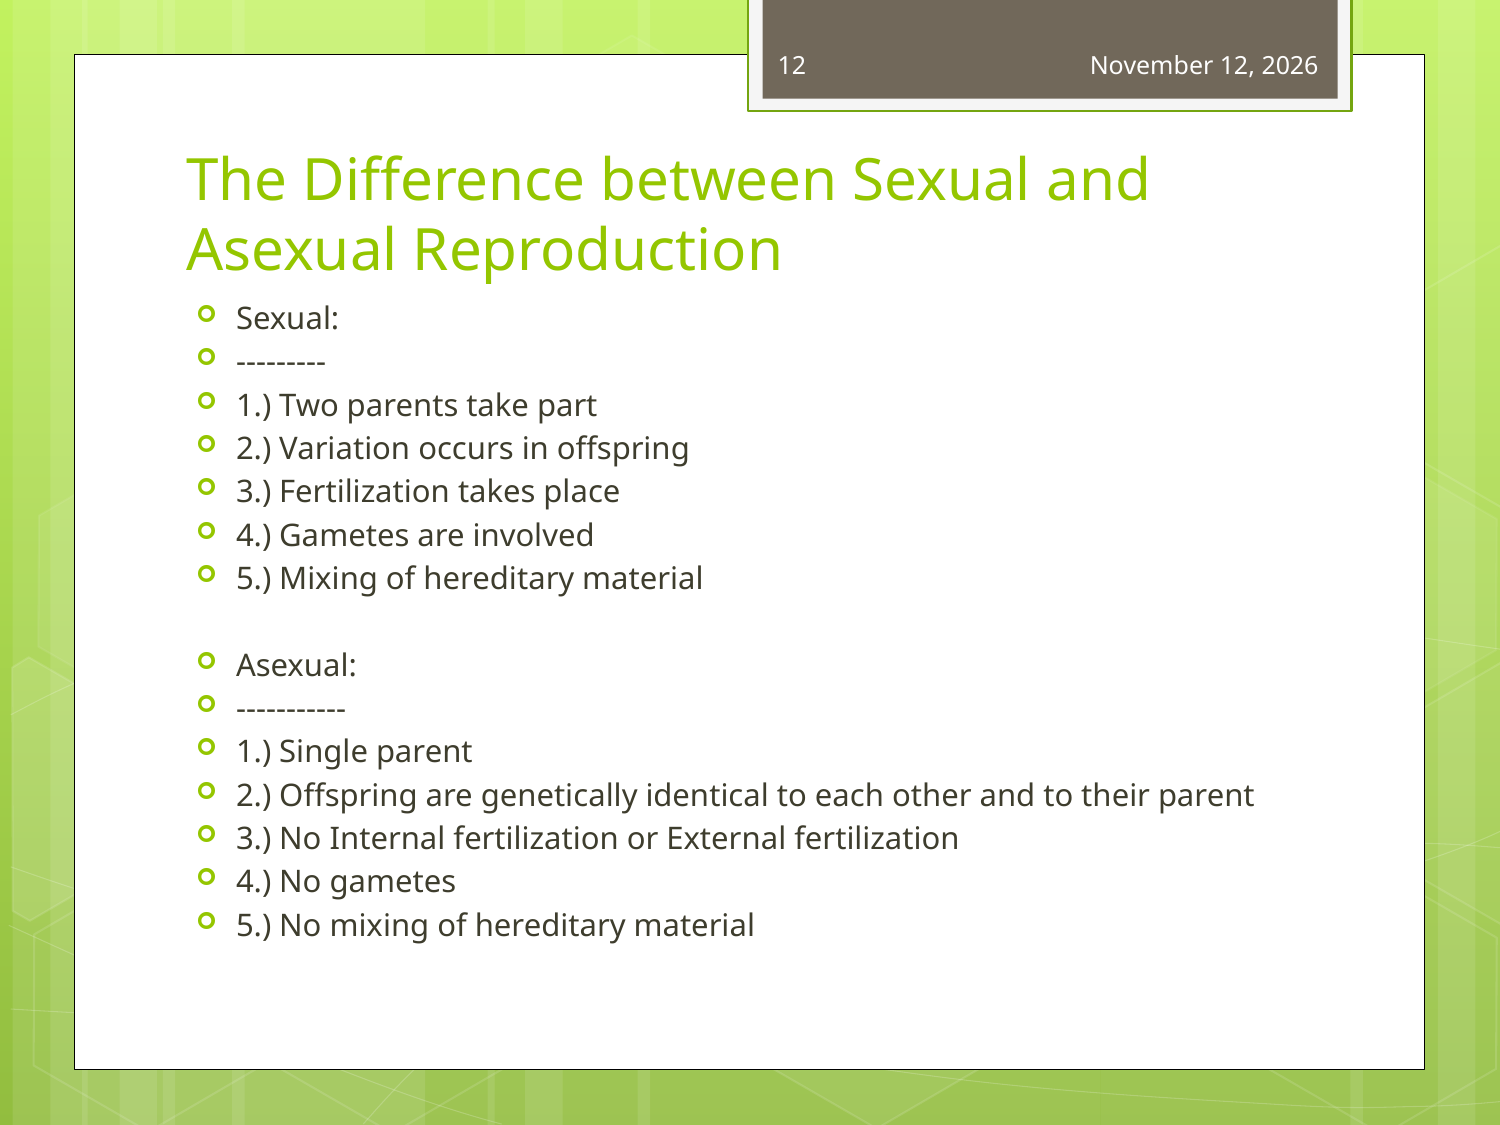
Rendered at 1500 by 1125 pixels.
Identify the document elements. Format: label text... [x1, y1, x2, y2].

slide_number 12 [762, 36, 982, 97]
list Sexual: --------- 1.) Two parents take part 2.) Variation occurs in offspring 3.) Fertilization takes place 4.) Gametes are involved 5.) Mixing of hereditary material Asexual: ----------- 1.) Single parent 2.) Offspring are genetically identical to each other and to their parent 3.) No Internal fertilization or External fertilization 4.) No gametes 5.) No mixing of hereditary material [171, 290, 1283, 988]
title The Difference between Sexual and Asexual Reproduction [171, 101, 1324, 290]
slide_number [983, 36, 1334, 97]
